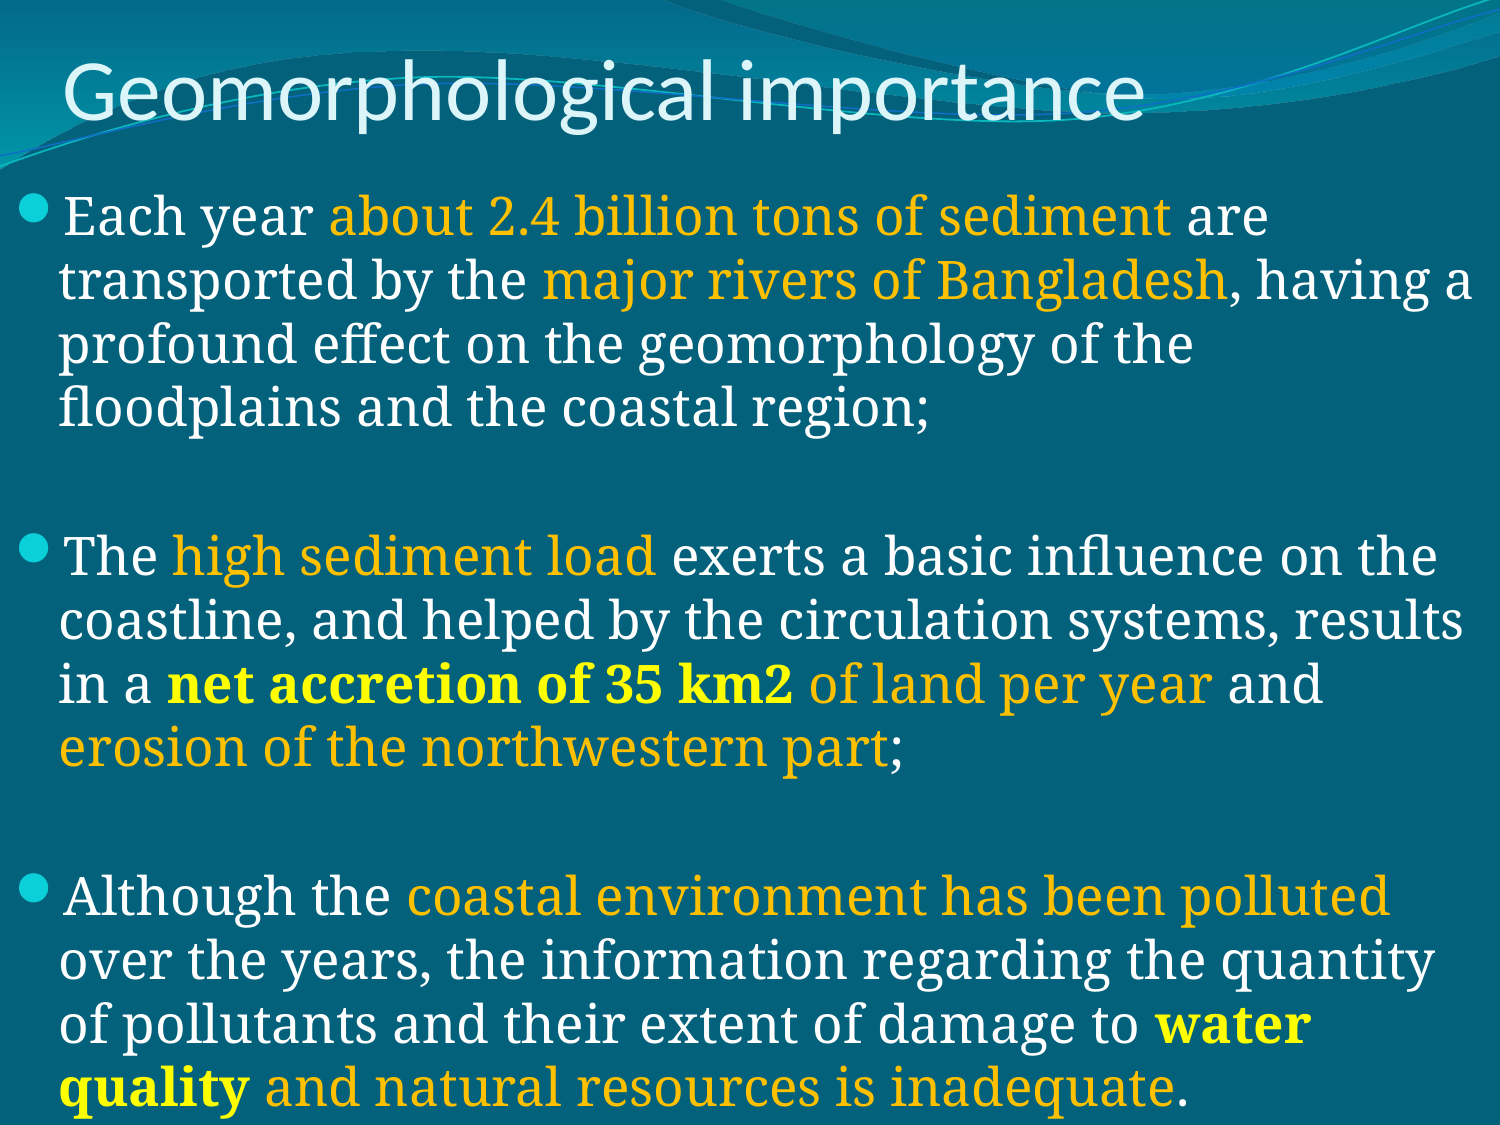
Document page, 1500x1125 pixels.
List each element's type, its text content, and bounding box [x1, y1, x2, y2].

list Each year about 2.4 billion tons of sediment are transported by the major rivers of Bangladesh, having a profound effect on the geomorphology of the floodplains and the coastal region; The high sediment load exerts a basic influence on the coastline, and helped by the circulation systems, results in a net accretion of 35 km2 of land per year and erosion of the northwestern part; Although the coastal environment has been polluted over the years, the information regarding the quantity of pollutants and their extent of damage to water quality and natural resources is inadequate. [0, 174, 1500, 1125]
title Geomorphological importance [62, 24, 1413, 138]
